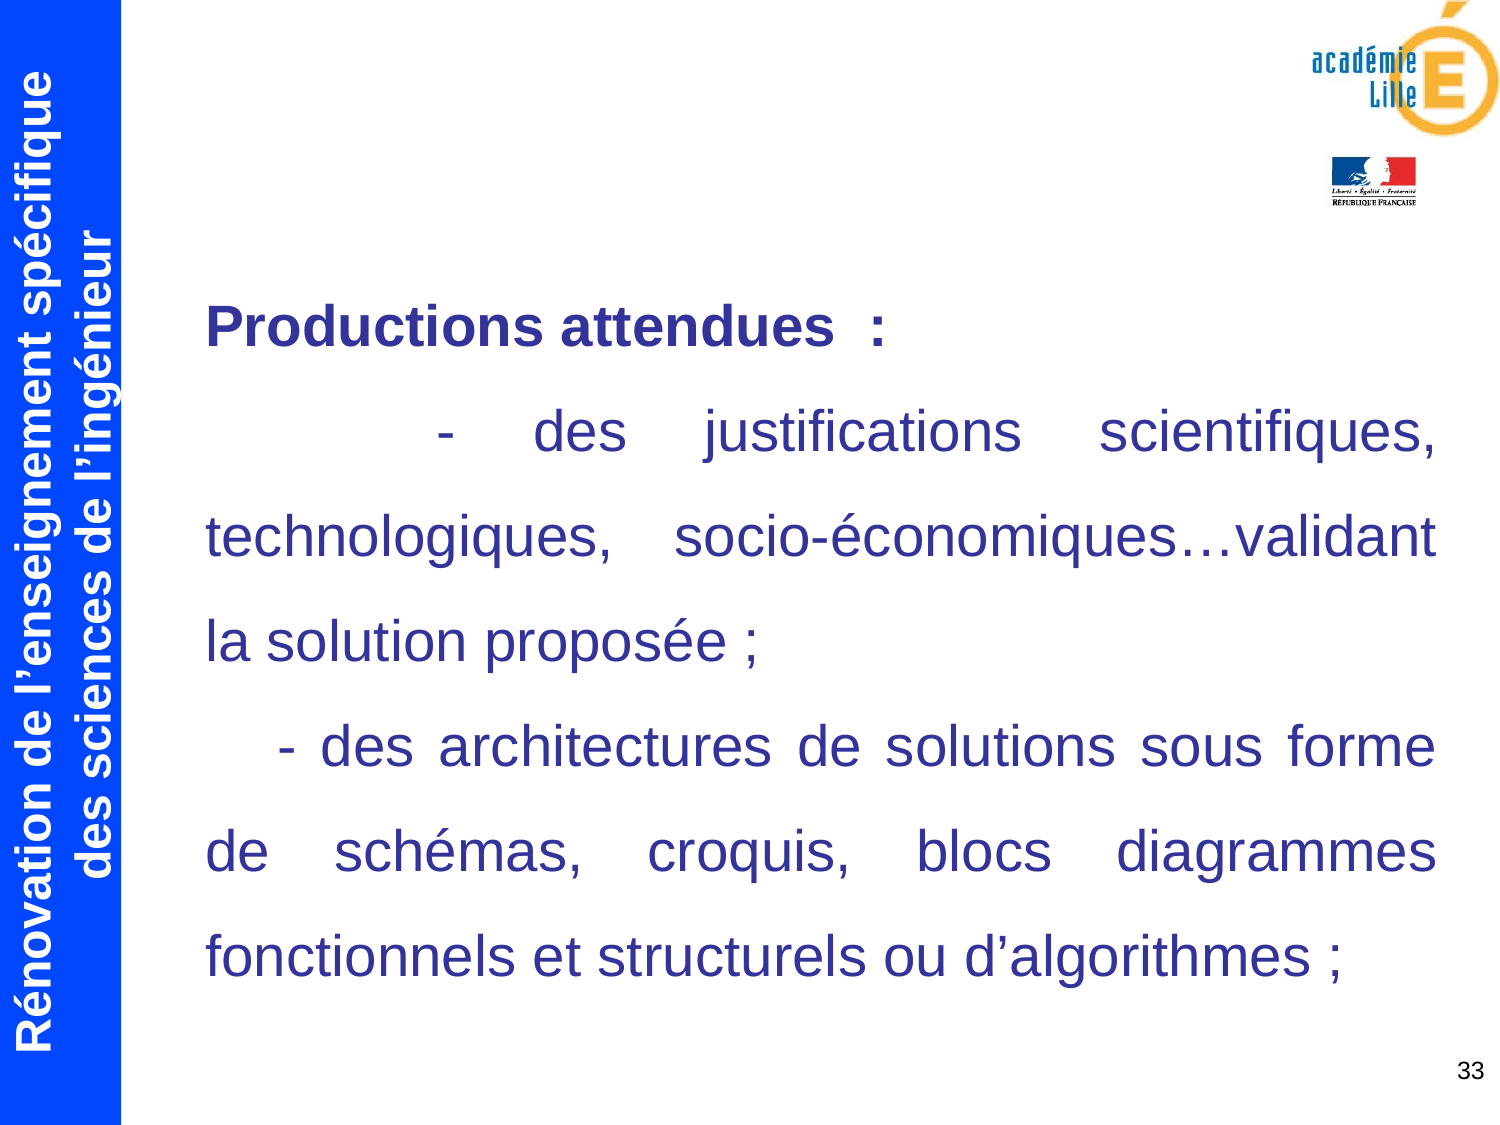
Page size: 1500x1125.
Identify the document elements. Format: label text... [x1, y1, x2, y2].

text_box Productions attendues : - des justifications scientifiques, technologiques, socio-économiques…validant la solution proposée ; - des architectures de solutions sous forme de schémas, croquis, blocs diagrammes fonctionnels et structurels ou d’algorithmes ; [190, 246, 1454, 996]
slide_number 33 [1149, 1046, 1500, 1125]
picture [1312, 0, 1500, 206]
